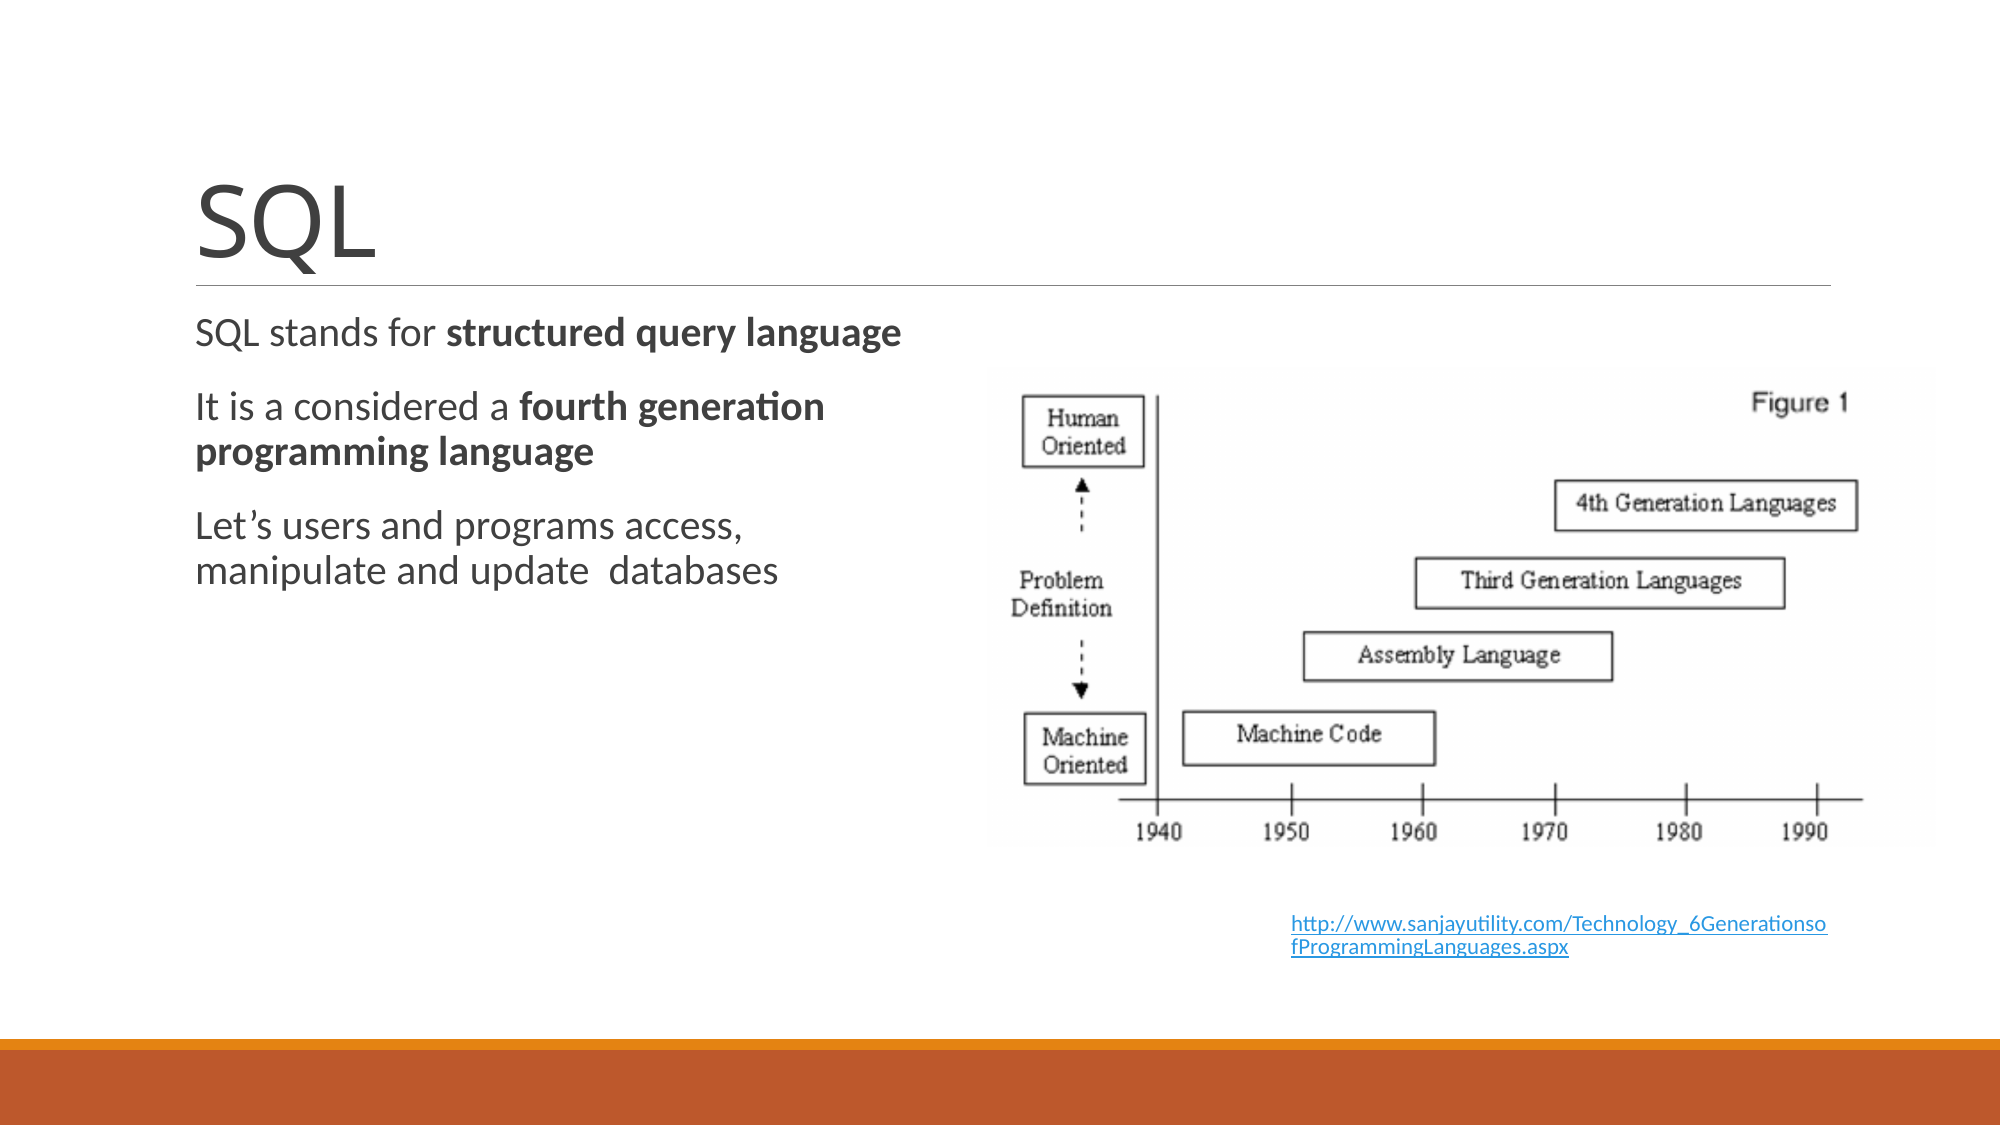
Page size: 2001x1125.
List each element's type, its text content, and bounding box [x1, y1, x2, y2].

text_box http://www.sanjayutility.com/Technology_6GenerationsofProgrammingLanguages.aspx [1276, 901, 1847, 944]
title SQL [180, 47, 1830, 285]
list SQL stands for structured query language It is a considered a fourth generation programming language Let’s users and programs access, manipulate and update databases [180, 302, 922, 963]
picture [986, 366, 1936, 847]
